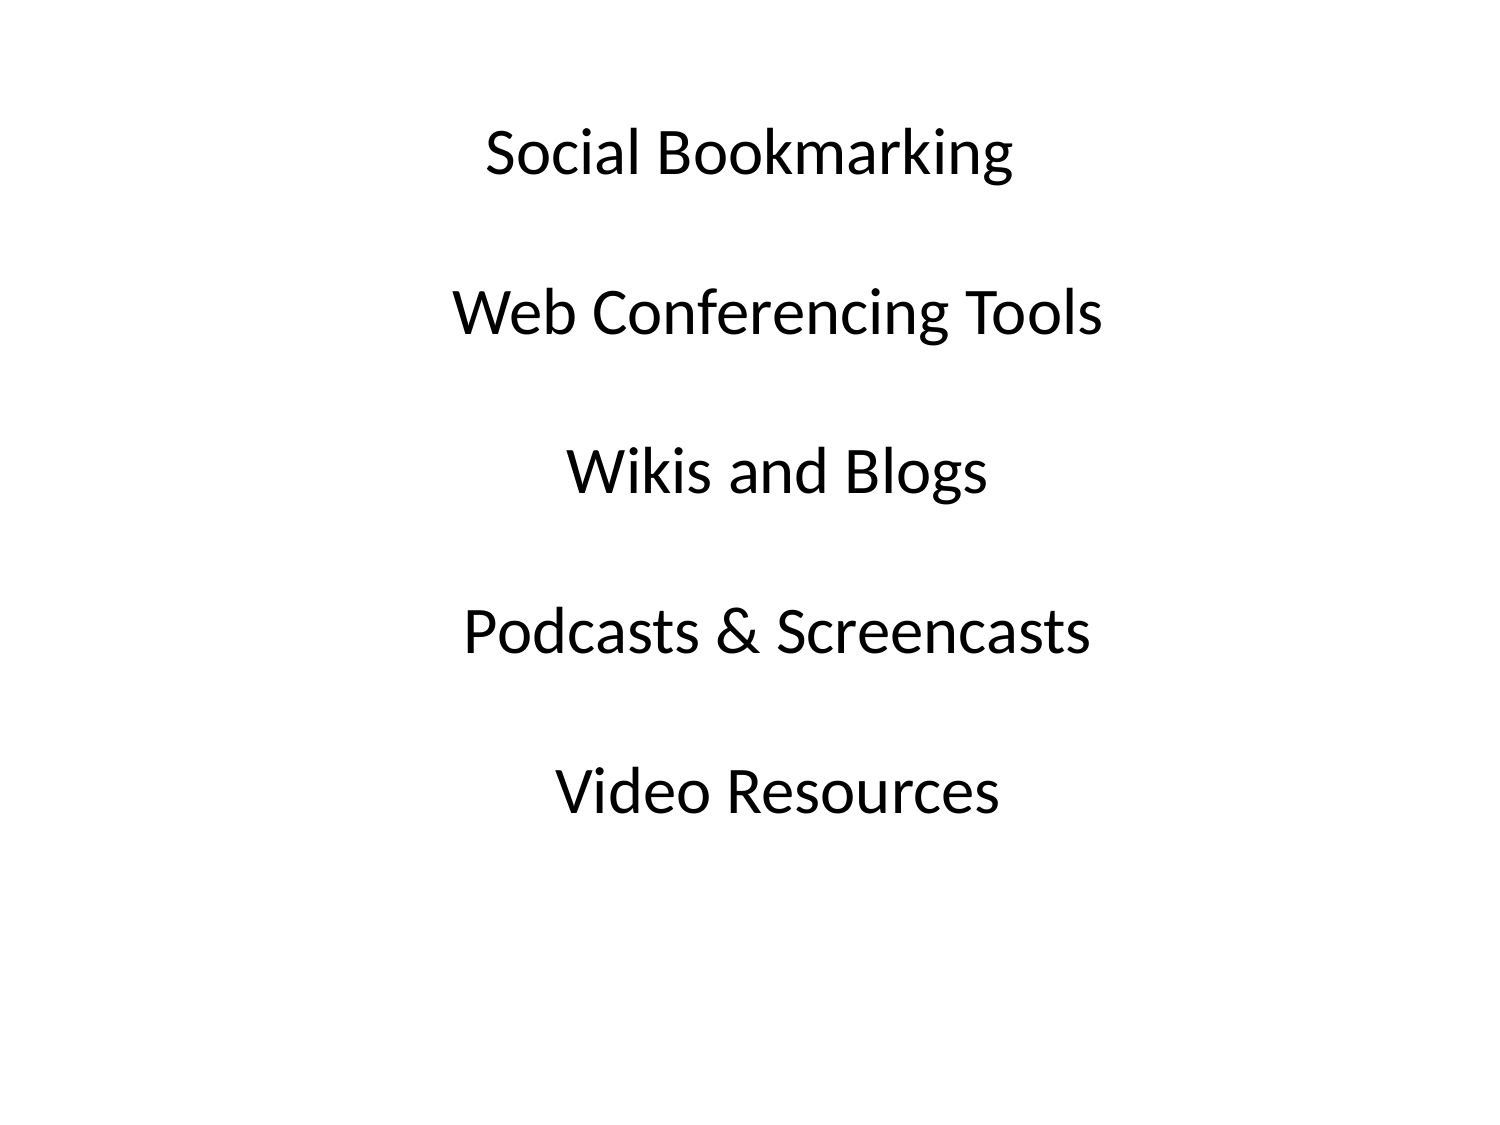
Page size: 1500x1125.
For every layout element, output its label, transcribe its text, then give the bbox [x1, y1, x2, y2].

list Social Bookmarking Web Conferencing Tools Wikis and Blogs Podcasts & Screencasts Video Resources [74, 99, 1426, 843]
